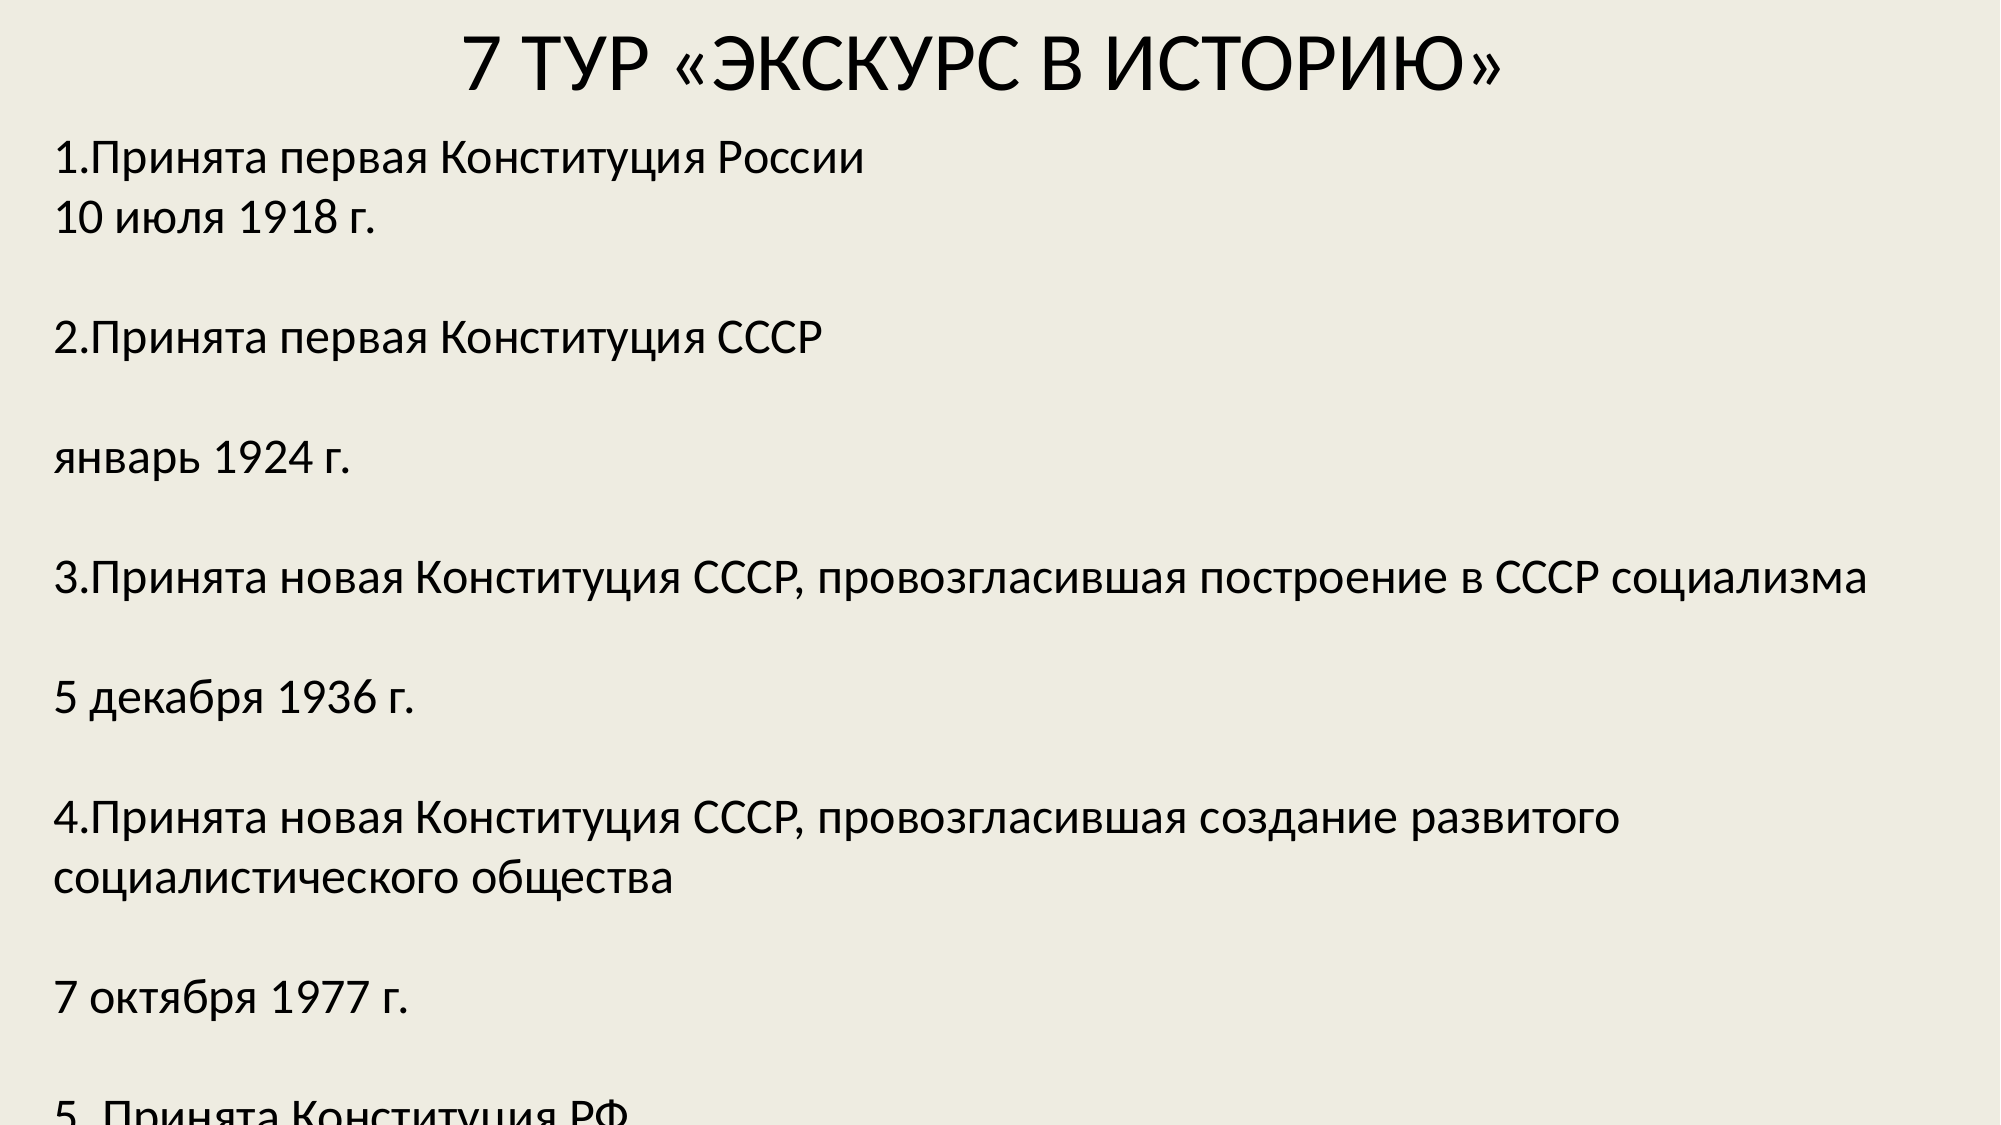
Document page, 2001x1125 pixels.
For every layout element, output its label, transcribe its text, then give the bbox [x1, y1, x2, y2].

text_box 7 ТУР «ЭКСКУРС В ИСТОРИЮ» [446, 0, 1839, 115]
text_box 1.Принята первая Конституция России 10 июля 1918 г. 2.Принята первая Конституция СССР январь 1924 г. 3.Принята новая Конституция СССР, провозгласившая построение в СССР социализма 5 декабря 1936 г. 4.Принята новая Конституция СССР, провозгласившая создание развитого социалистического общества 7 октября 1977 г. 5. Принята Конституция РФ 12 декабря 1993 г. [38, 116, 2000, 1125]
